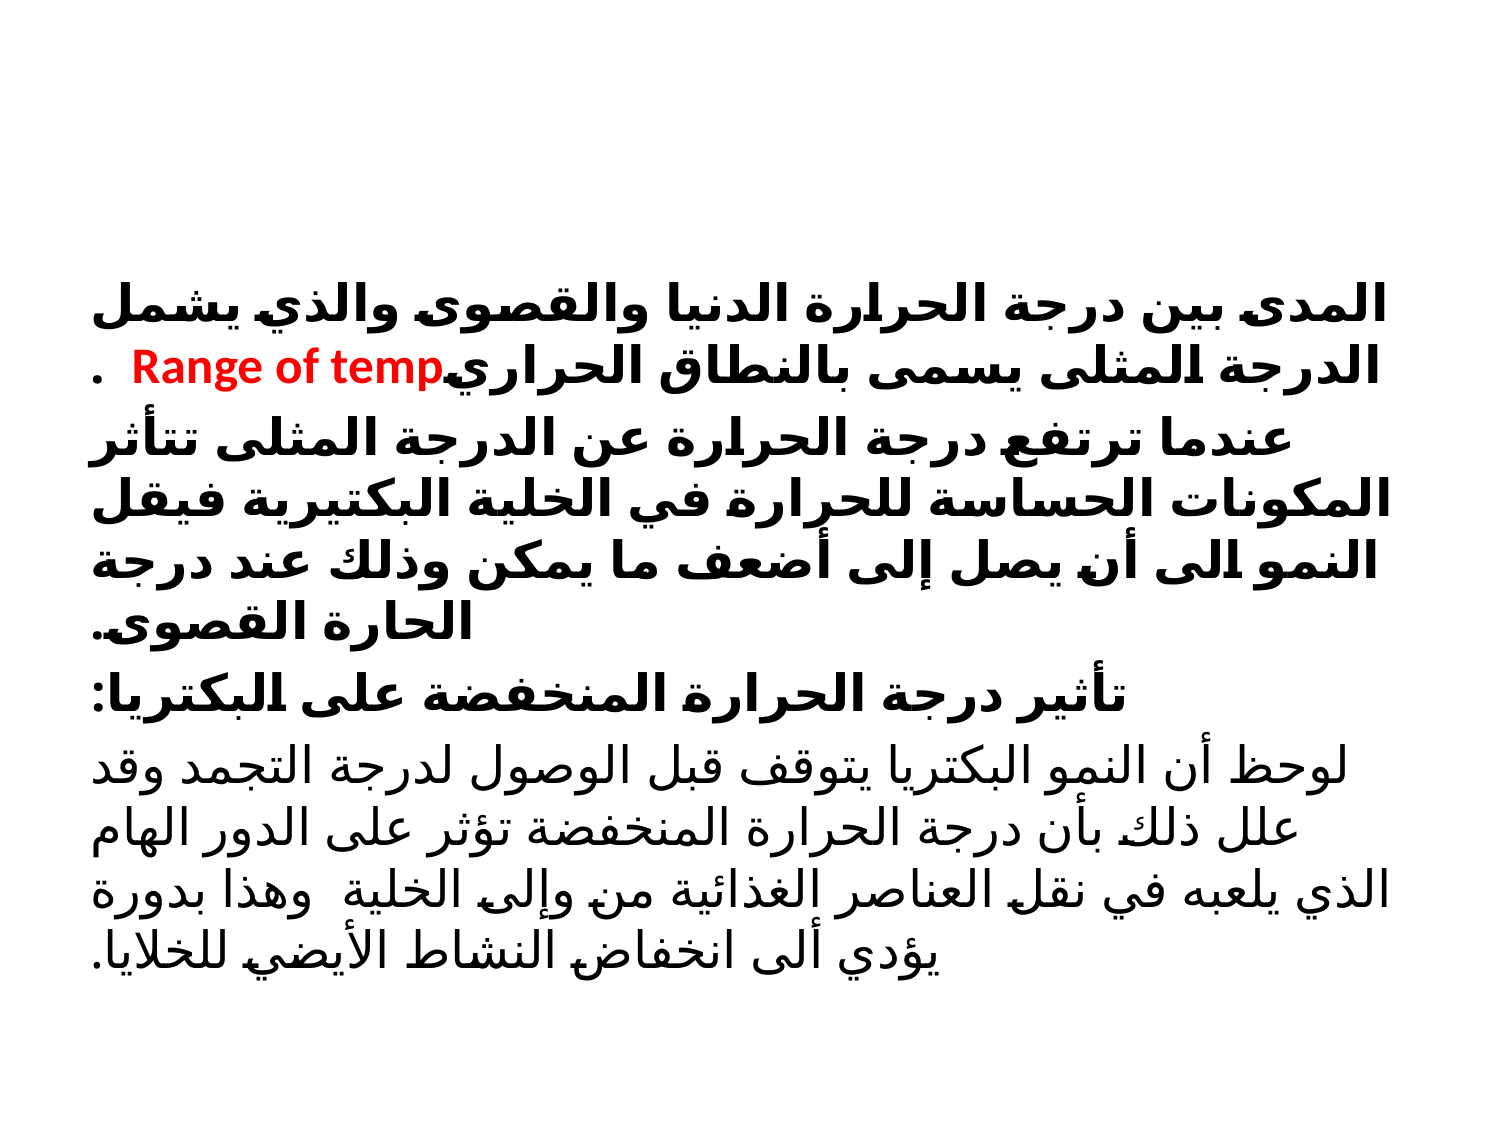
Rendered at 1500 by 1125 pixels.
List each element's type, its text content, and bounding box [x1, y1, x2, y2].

list المدى بين درجة الحرارة الدنيا والقصوى والذي يشمل الدرجة المثلى يسمى بالنطاق الحراريRange of temp . عندما ترتفع درجة الحرارة عن الدرجة المثلى تتأثر المكونات الحساسة للحرارة في الخلية البكتيرية فيقل النمو الى أن يصل إلى أضعف ما يمكن وذلك عند درجة الحارة القصوى. تأثير درجة الحرارة المنخفضة على البكتريا: لوحظ أن النمو البكتريا يتوقف قبل الوصول لدرجة التجمد وقد علل ذلك بأن درجة الحرارة المنخفضة تؤثر على الدور الهام الذي يلعبه في نقل العناصر الغذائية من وإلى الخلية وهذا بدورة يؤدي ألى انخفاض النشاط الأيضي للخلايا. [75, 262, 1425, 1005]
